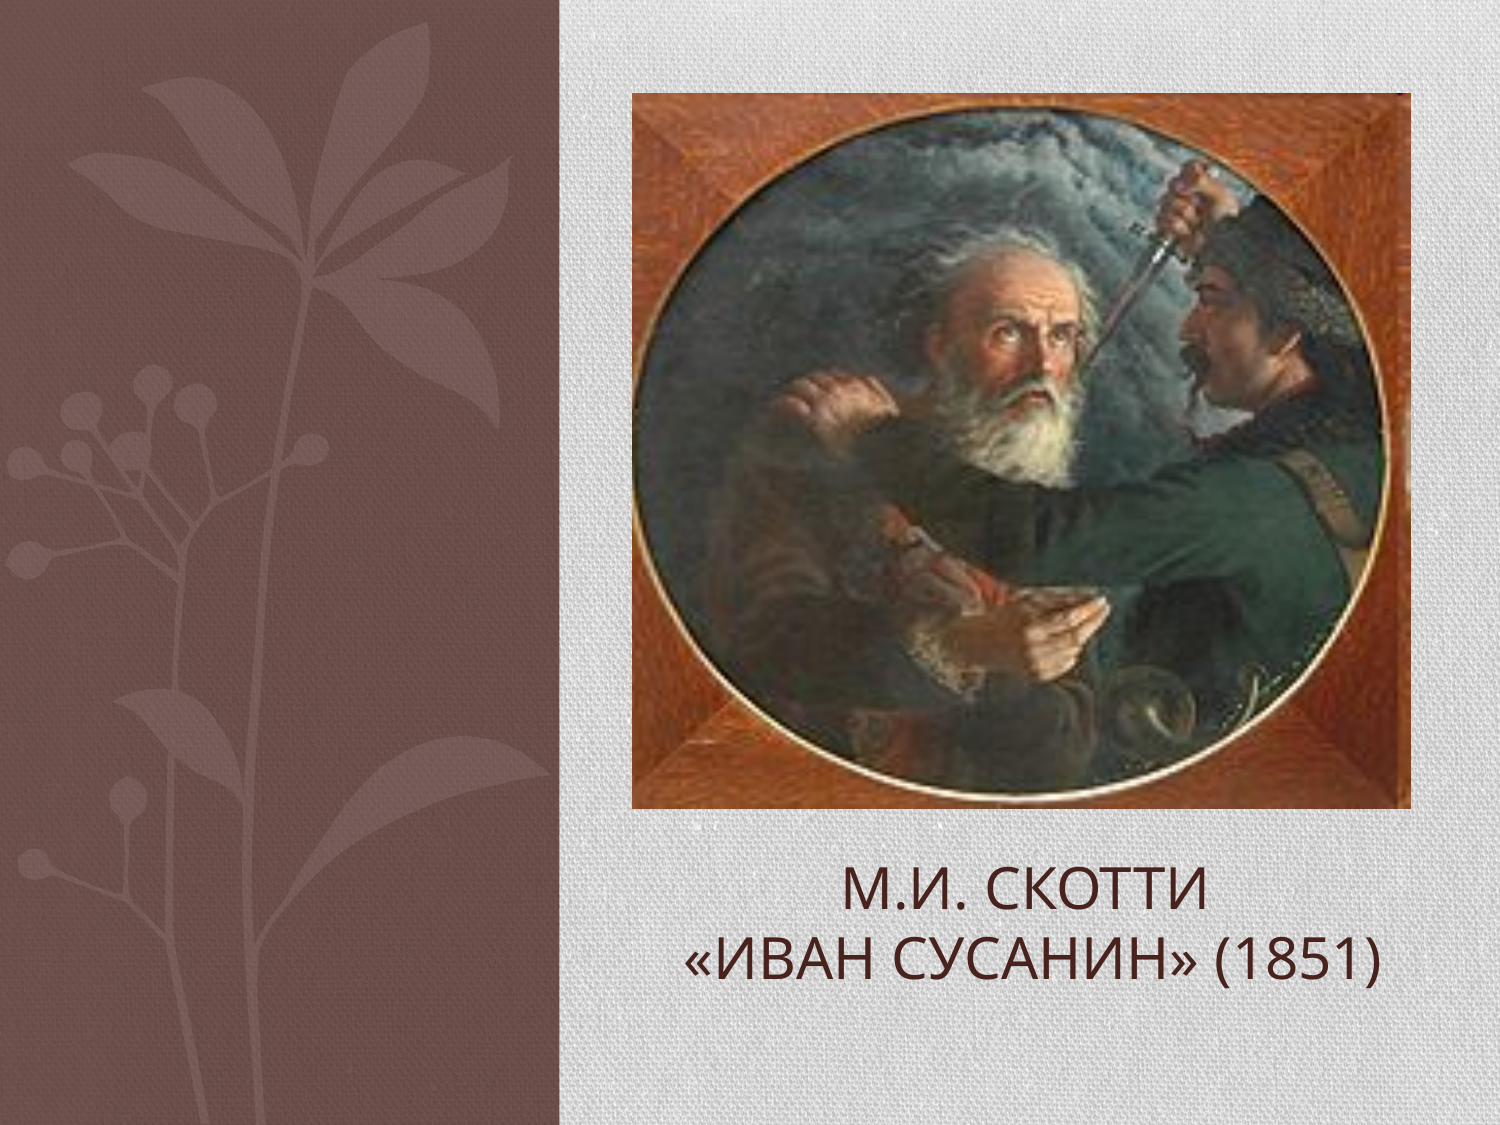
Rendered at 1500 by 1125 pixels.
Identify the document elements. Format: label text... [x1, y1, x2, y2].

title М.И. Скотти «Иван Сусанин» (1851) [597, 843, 1455, 1055]
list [632, 93, 1411, 809]
